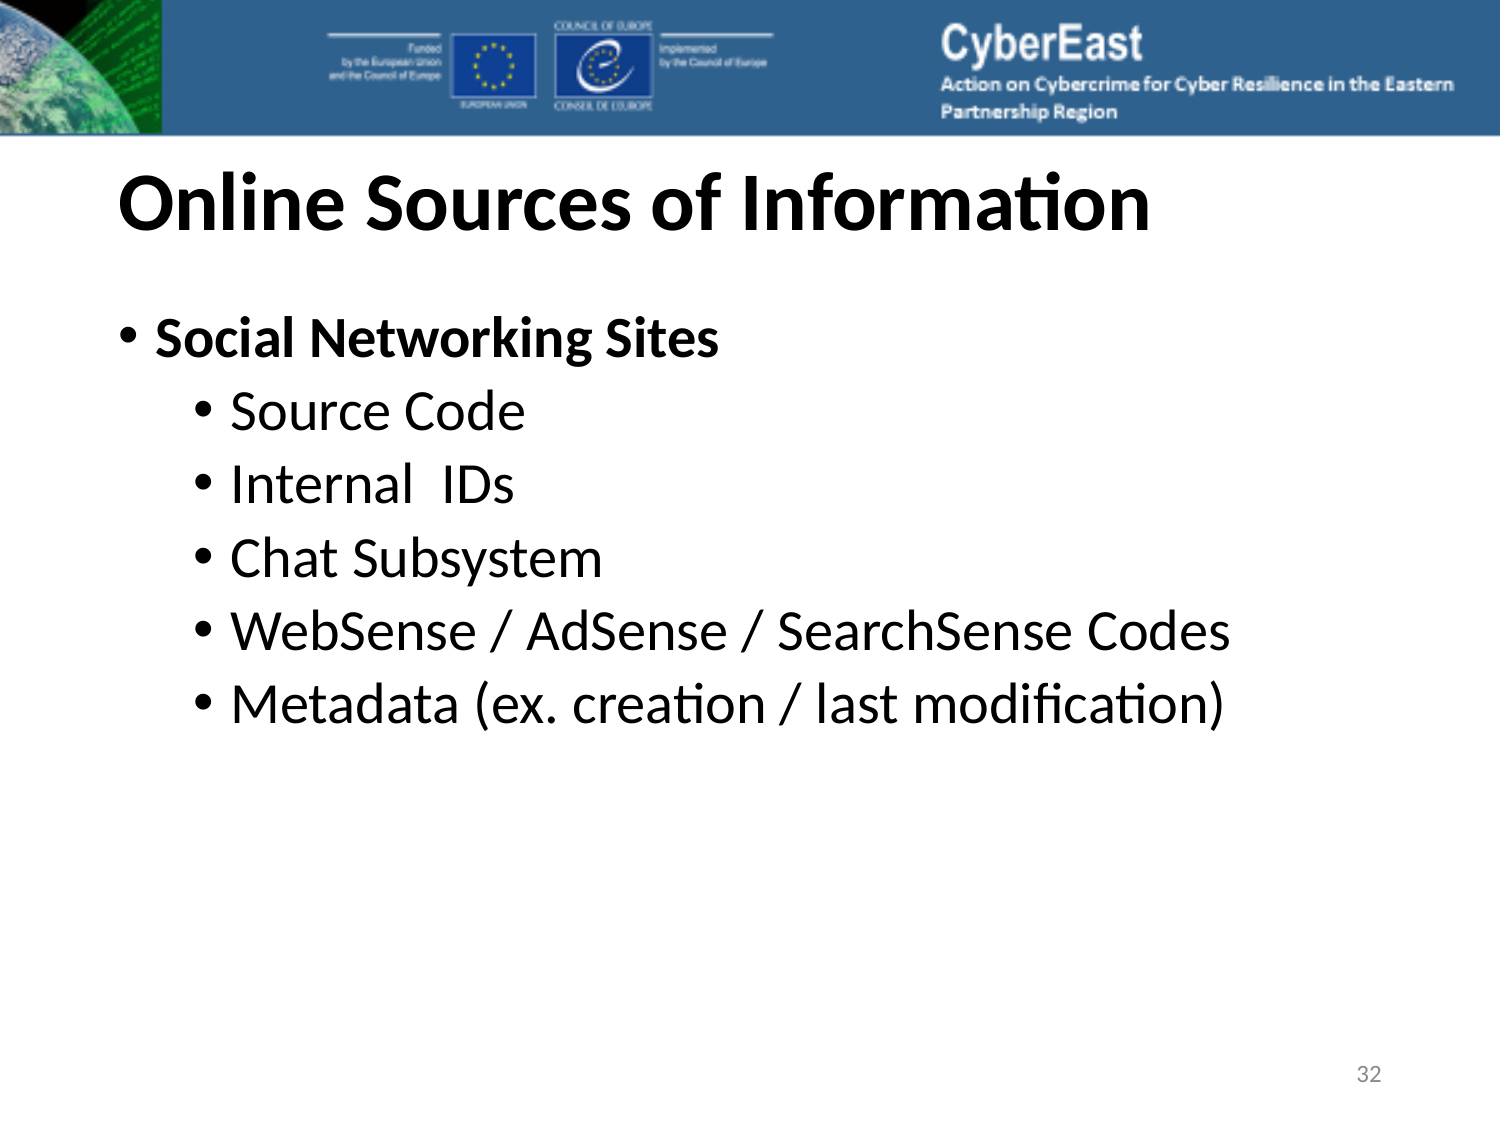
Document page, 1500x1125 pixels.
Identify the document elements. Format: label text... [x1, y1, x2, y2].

slide_number 32 [1059, 1042, 1397, 1103]
list Social Networking Sites Source Code Internal IDs Chat Subsystem WebSense / AdSense / SearchSense Codes Metadata (ex. creation / last modification) [103, 299, 1397, 1014]
picture [0, 0, 1500, 1125]
title Online Sources of Information [103, 95, 1397, 299]
